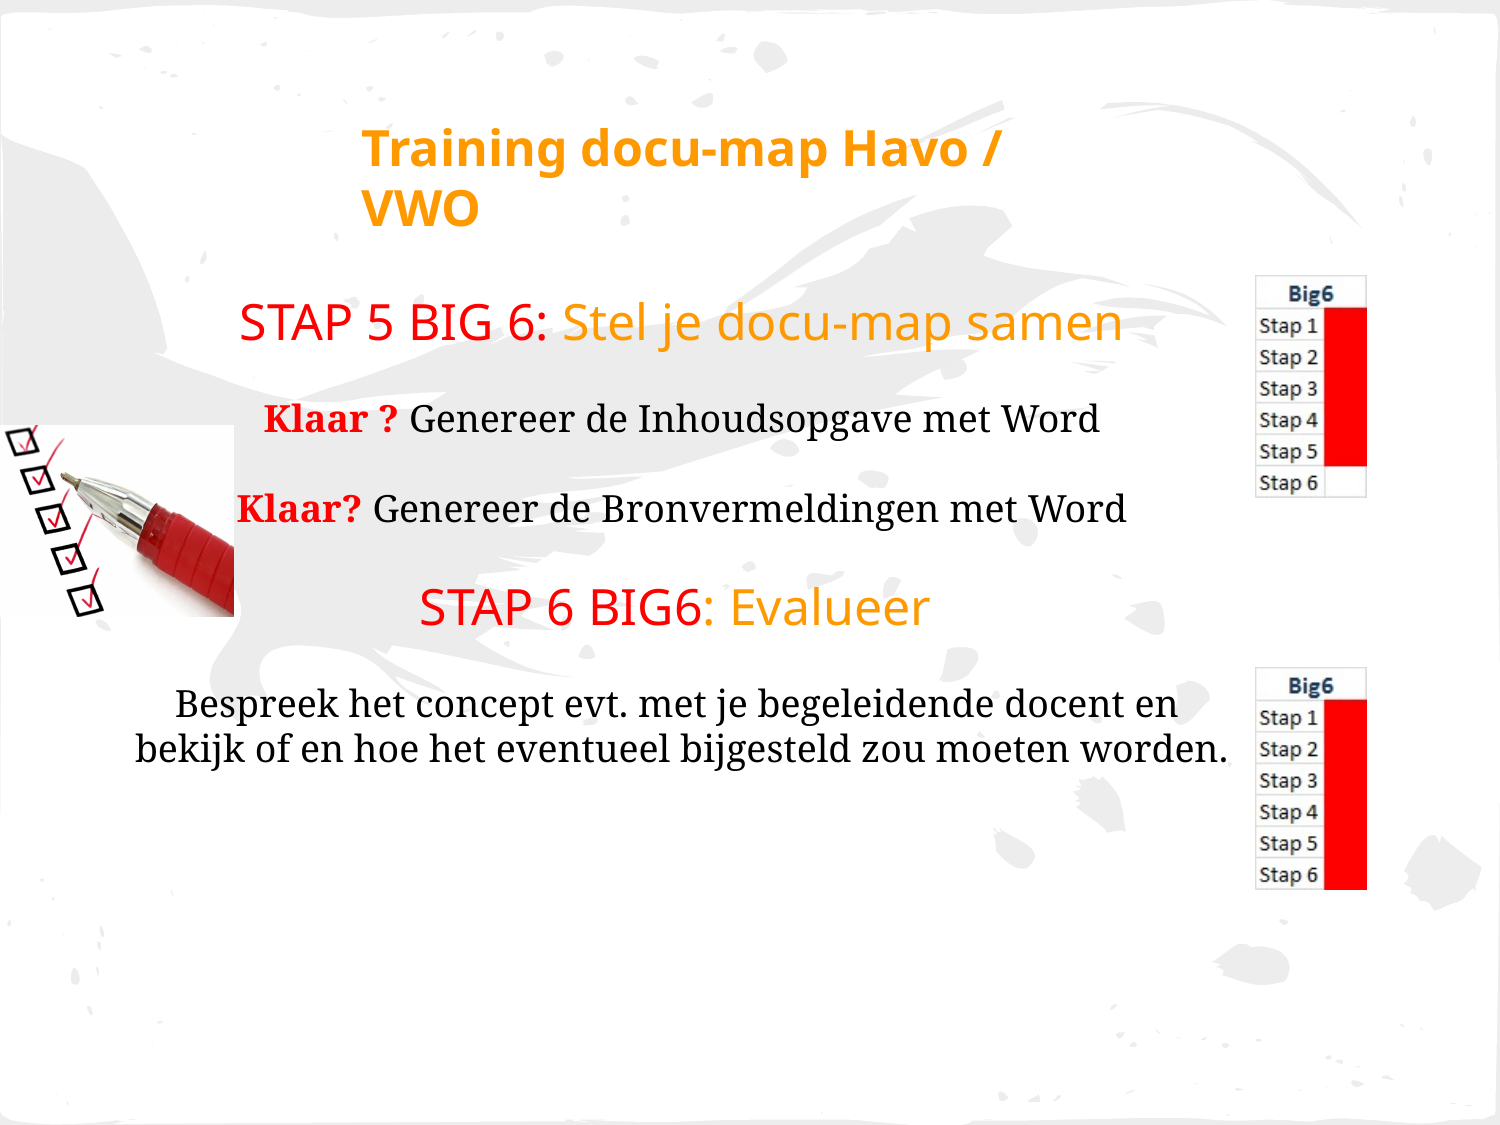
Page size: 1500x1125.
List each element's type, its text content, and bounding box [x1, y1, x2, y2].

picture [1254, 274, 1367, 498]
picture [1254, 667, 1367, 890]
list STAP 5 BIG 6: Stel je docu-map samen Klaar ? Genereer de Inhoudsopgave met Word Klaar? Genereer de Bronvermeldingen met Word STAP 6 BIG6: Evalueer Bespreek het concept evt. met je begeleidende docent en bekijk of en hoe het eventueel bijgesteld zou moeten worden. [109, 275, 1256, 1016]
picture [0, 425, 234, 617]
text_box Training docu-map Havo / VWO [346, 101, 1138, 207]
